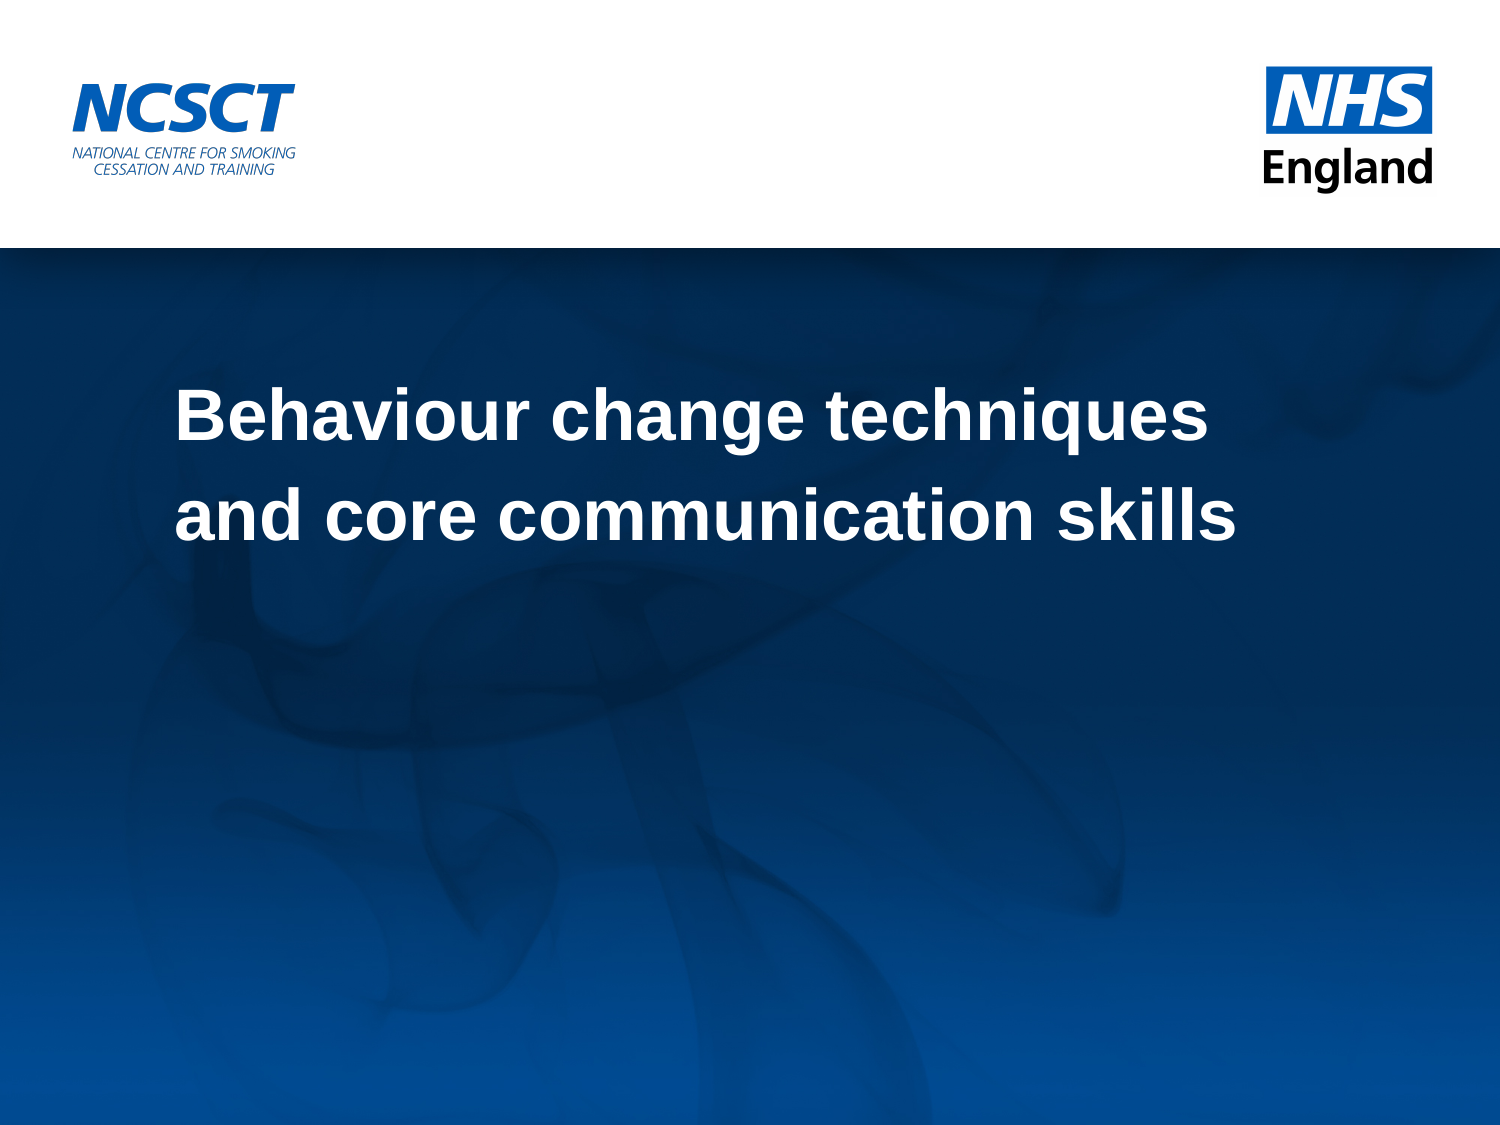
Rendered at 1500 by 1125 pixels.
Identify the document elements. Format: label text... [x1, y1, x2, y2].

subtitle Behaviour change techniques and core communication skills [159, 347, 1338, 726]
picture [1259, 63, 1437, 197]
picture [63, 76, 305, 182]
picture [0, 248, 1500, 1125]
